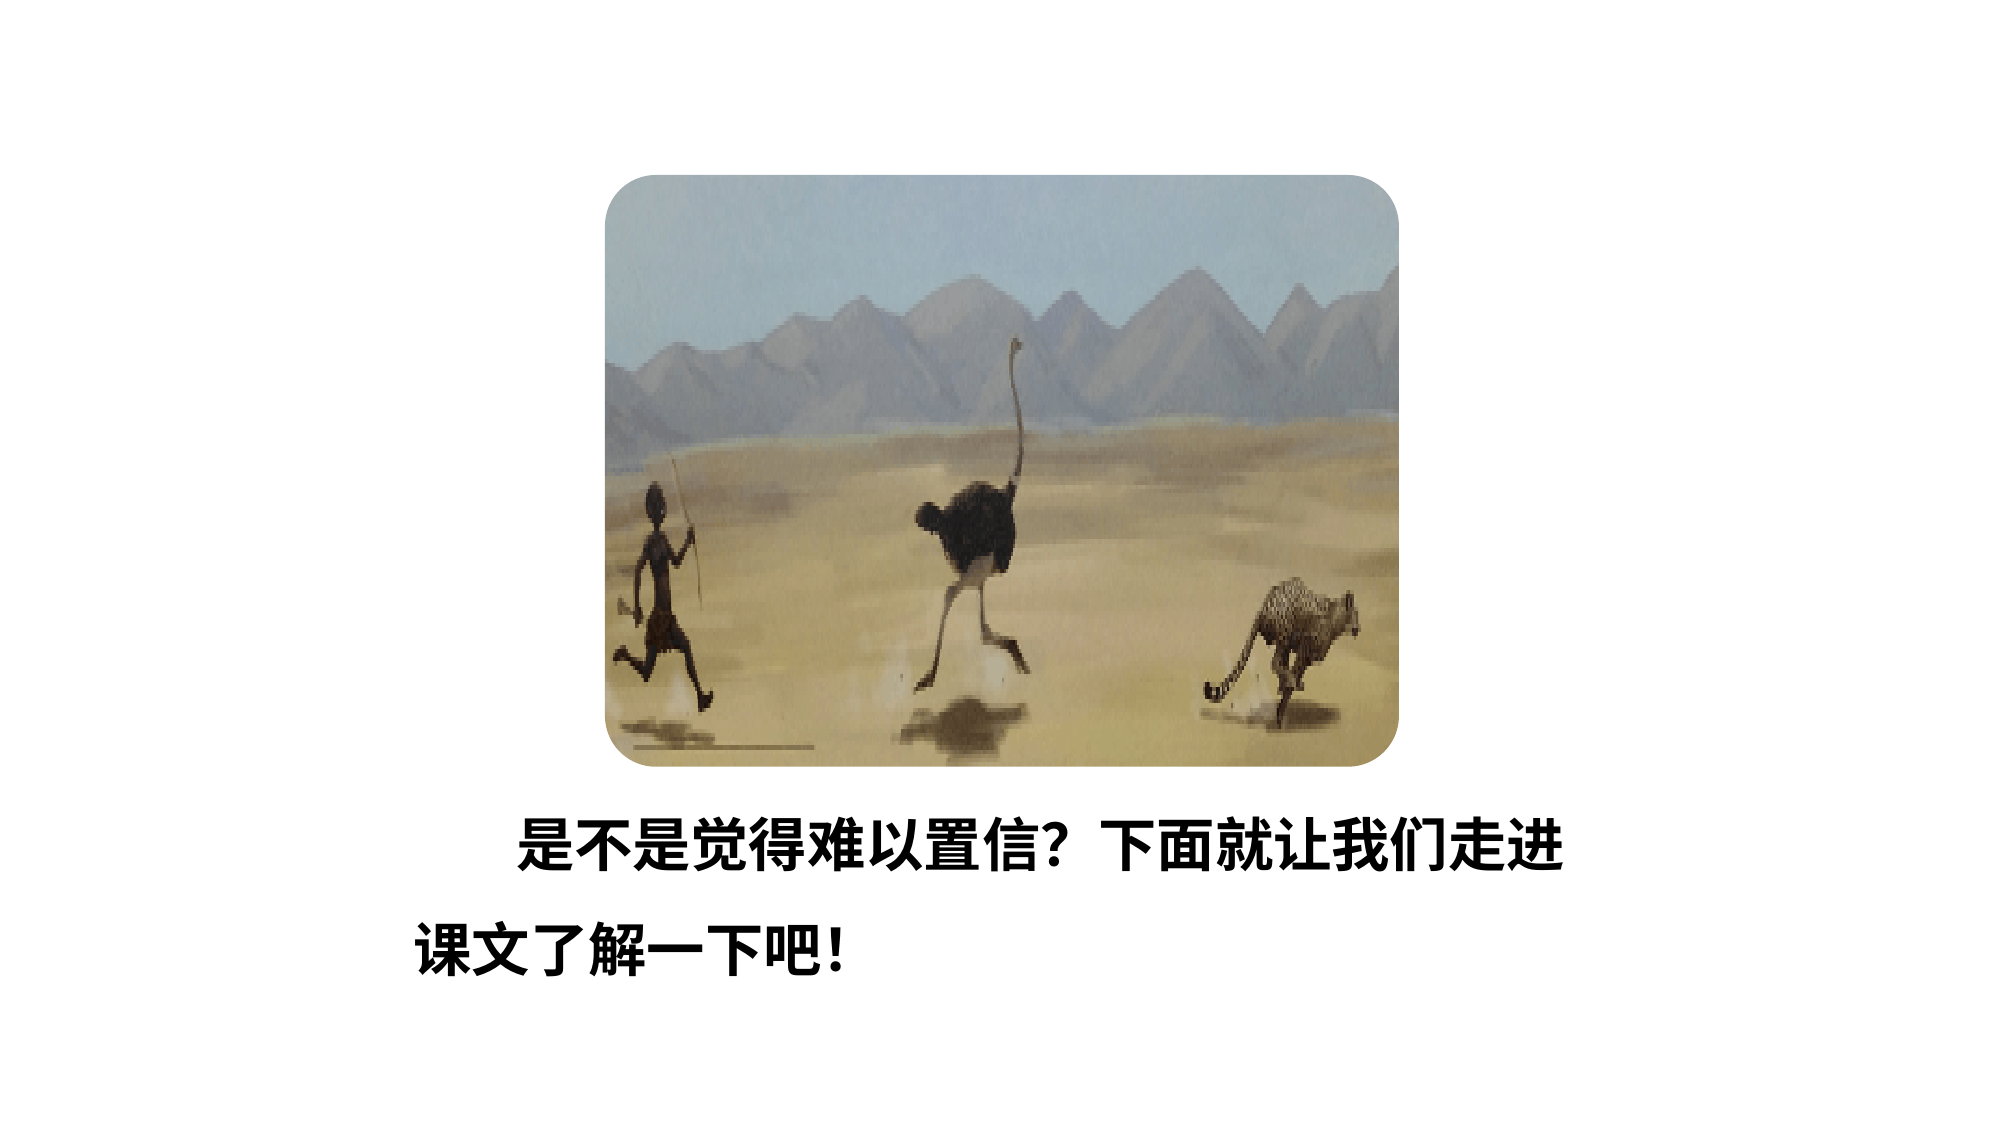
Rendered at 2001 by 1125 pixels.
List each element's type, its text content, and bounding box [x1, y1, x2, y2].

picture [604, 174, 1399, 767]
text_box 是不是觉得难以置信？下面就让我们走进课文了解一下吧！ [398, 765, 1607, 991]
